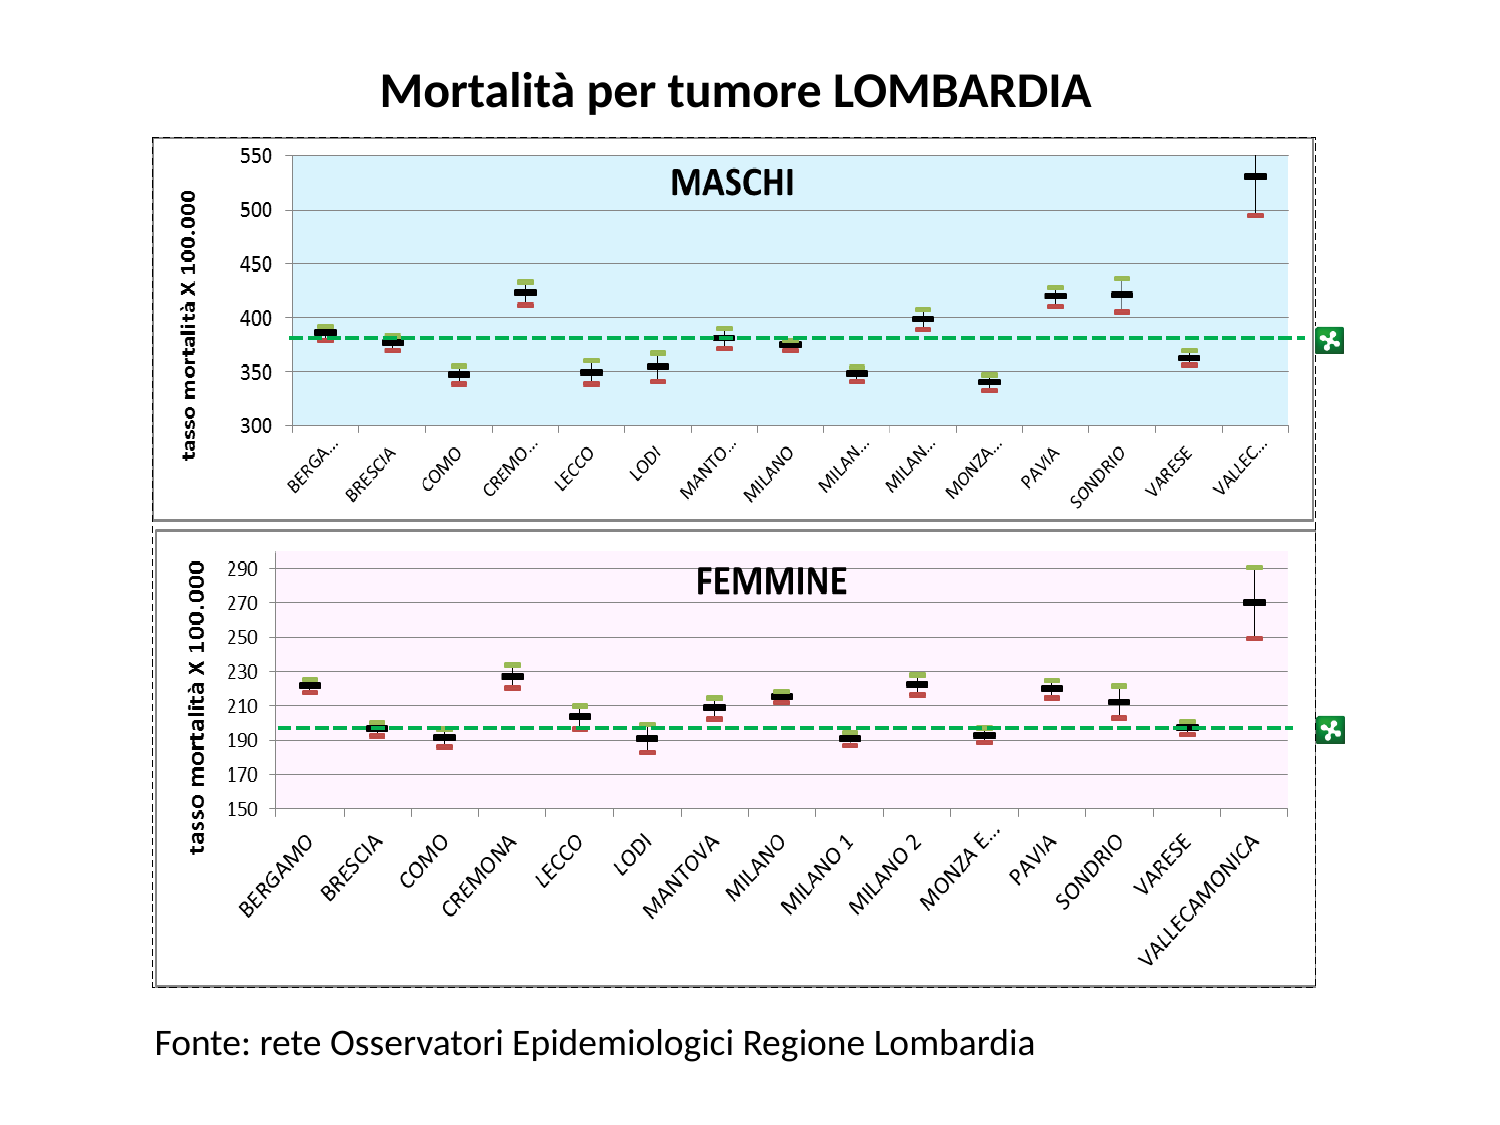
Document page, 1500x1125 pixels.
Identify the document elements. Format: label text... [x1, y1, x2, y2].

picture [152, 136, 1346, 988]
text_box Fonte: rete Osservatori Epidemiologici Regione Lombardia [139, 1010, 1061, 1071]
text_box Mortalità per tumore LOMBARDIA [364, 49, 1107, 125]
